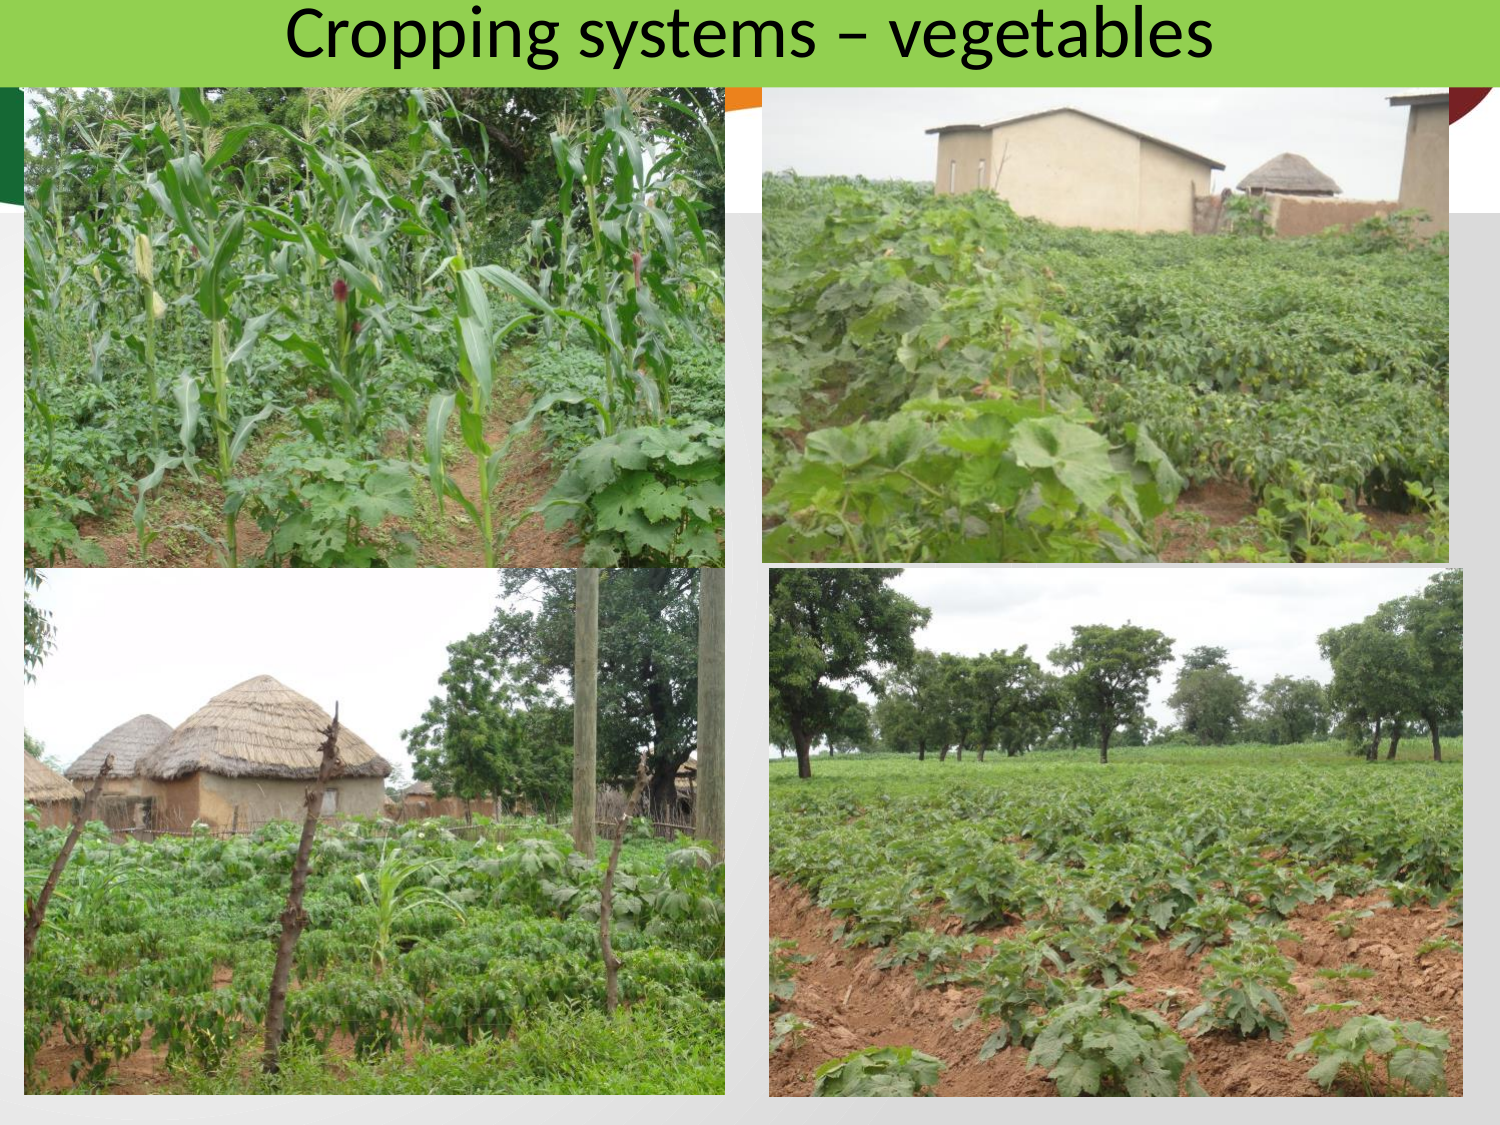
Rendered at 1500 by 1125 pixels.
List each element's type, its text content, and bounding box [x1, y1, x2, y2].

text_box Cropping systems – vegetables [0, 0, 1500, 88]
picture [769, 568, 1463, 1097]
picture [0, 61, 1500, 1096]
